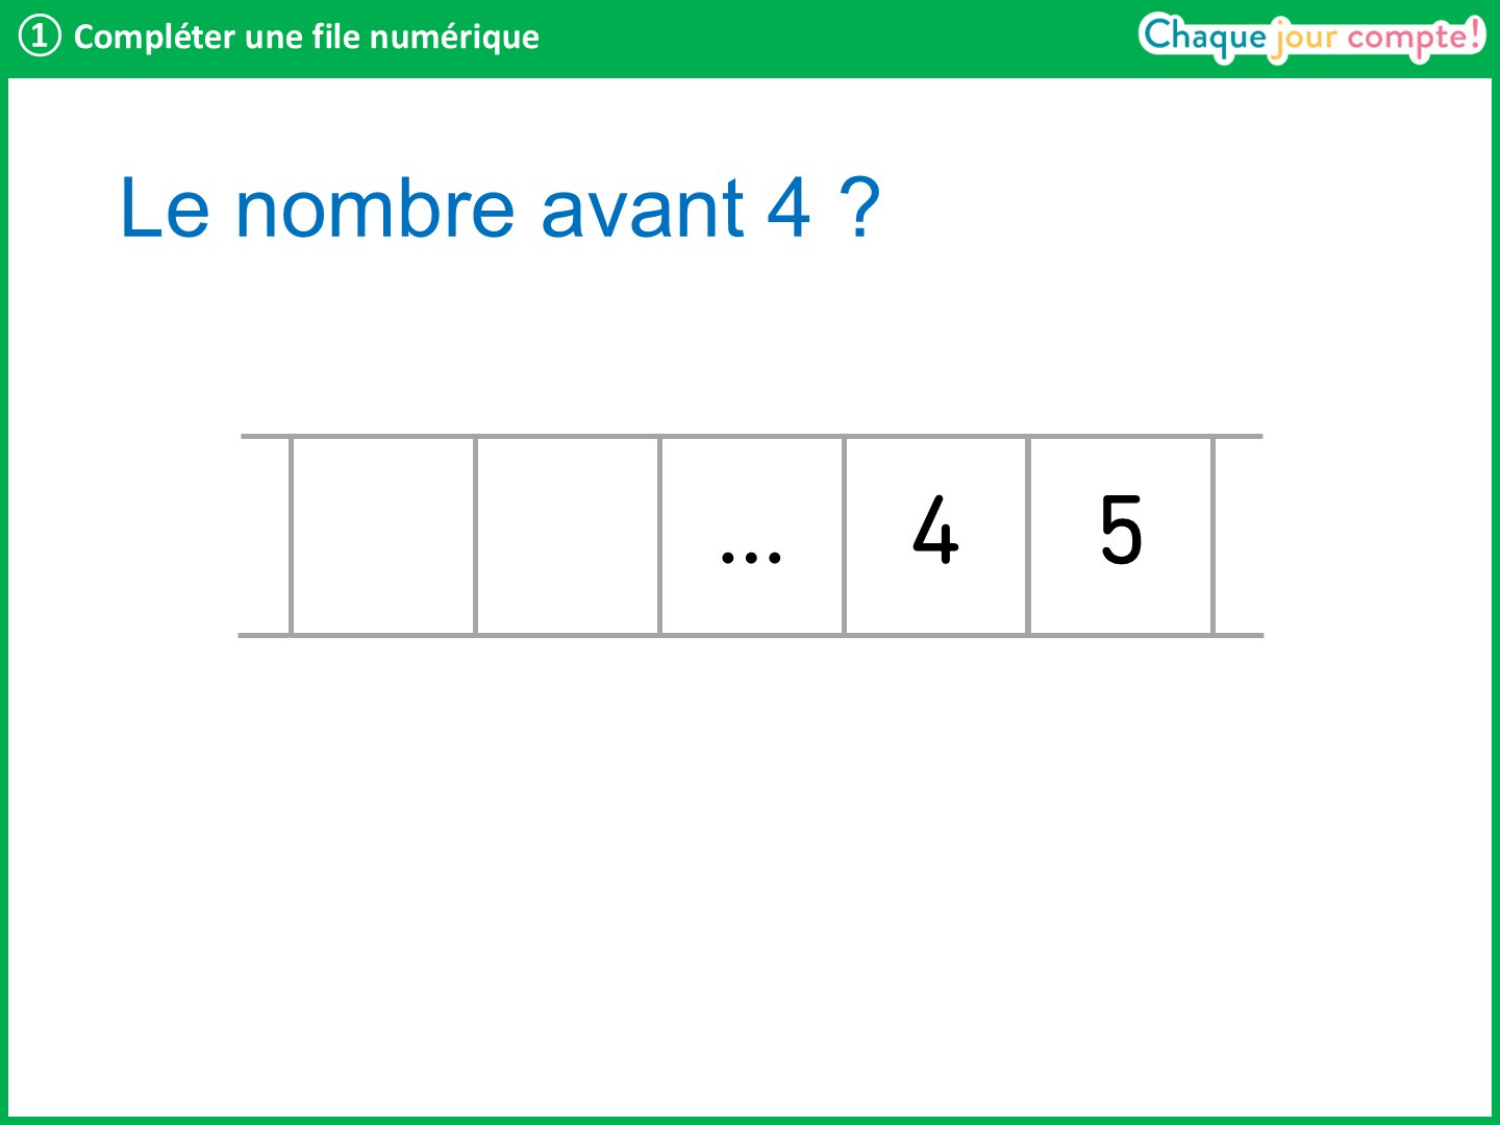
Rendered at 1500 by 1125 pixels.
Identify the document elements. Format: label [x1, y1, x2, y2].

list [0, 0, 1500, 1125]
